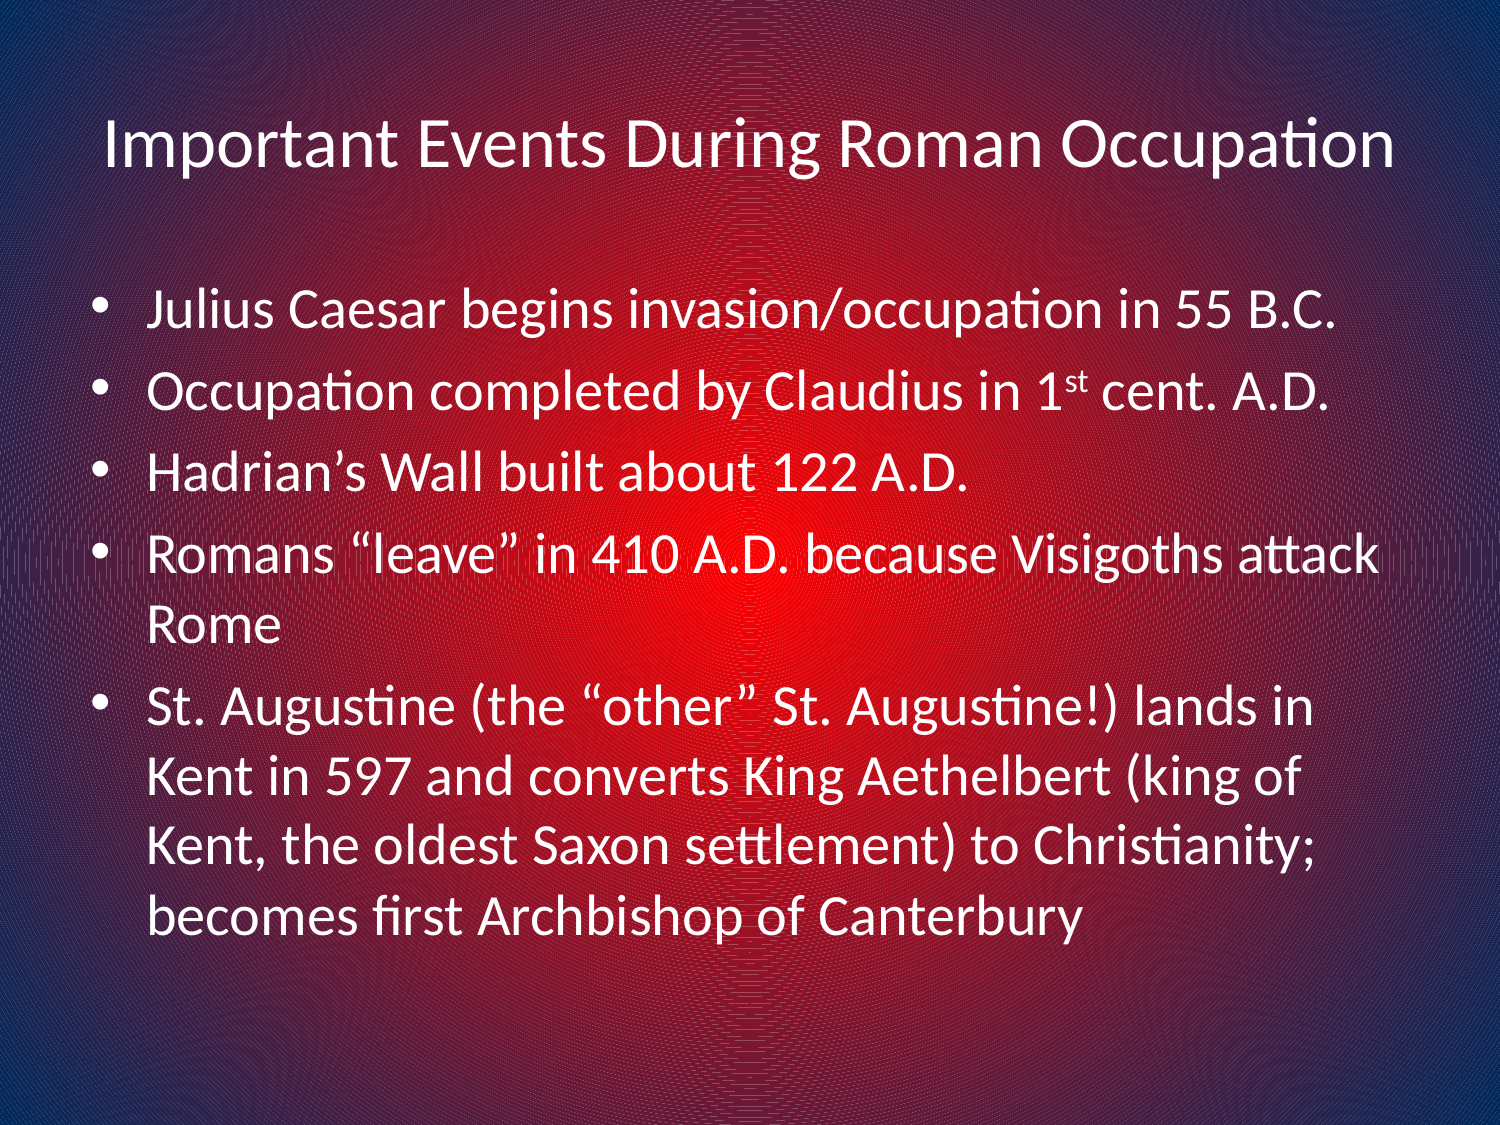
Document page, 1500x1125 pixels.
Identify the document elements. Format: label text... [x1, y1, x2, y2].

title Important Events During Roman Occupation [75, 45, 1425, 233]
list Julius Caesar begins invasion/occupation in 55 B.C. Occupation completed by Claudius in 1st cent. A.D. Hadrian’s Wall built about 122 A.D. Romans “leave” in 410 A.D. because Visigoths attack Rome St. Augustine (the “other” St. Augustine!) lands in Kent in 597 and converts King Aethelbert (king of Kent, the oldest Saxon settlement) to Christianity; becomes first Archbishop of Canterbury [75, 262, 1425, 1000]
